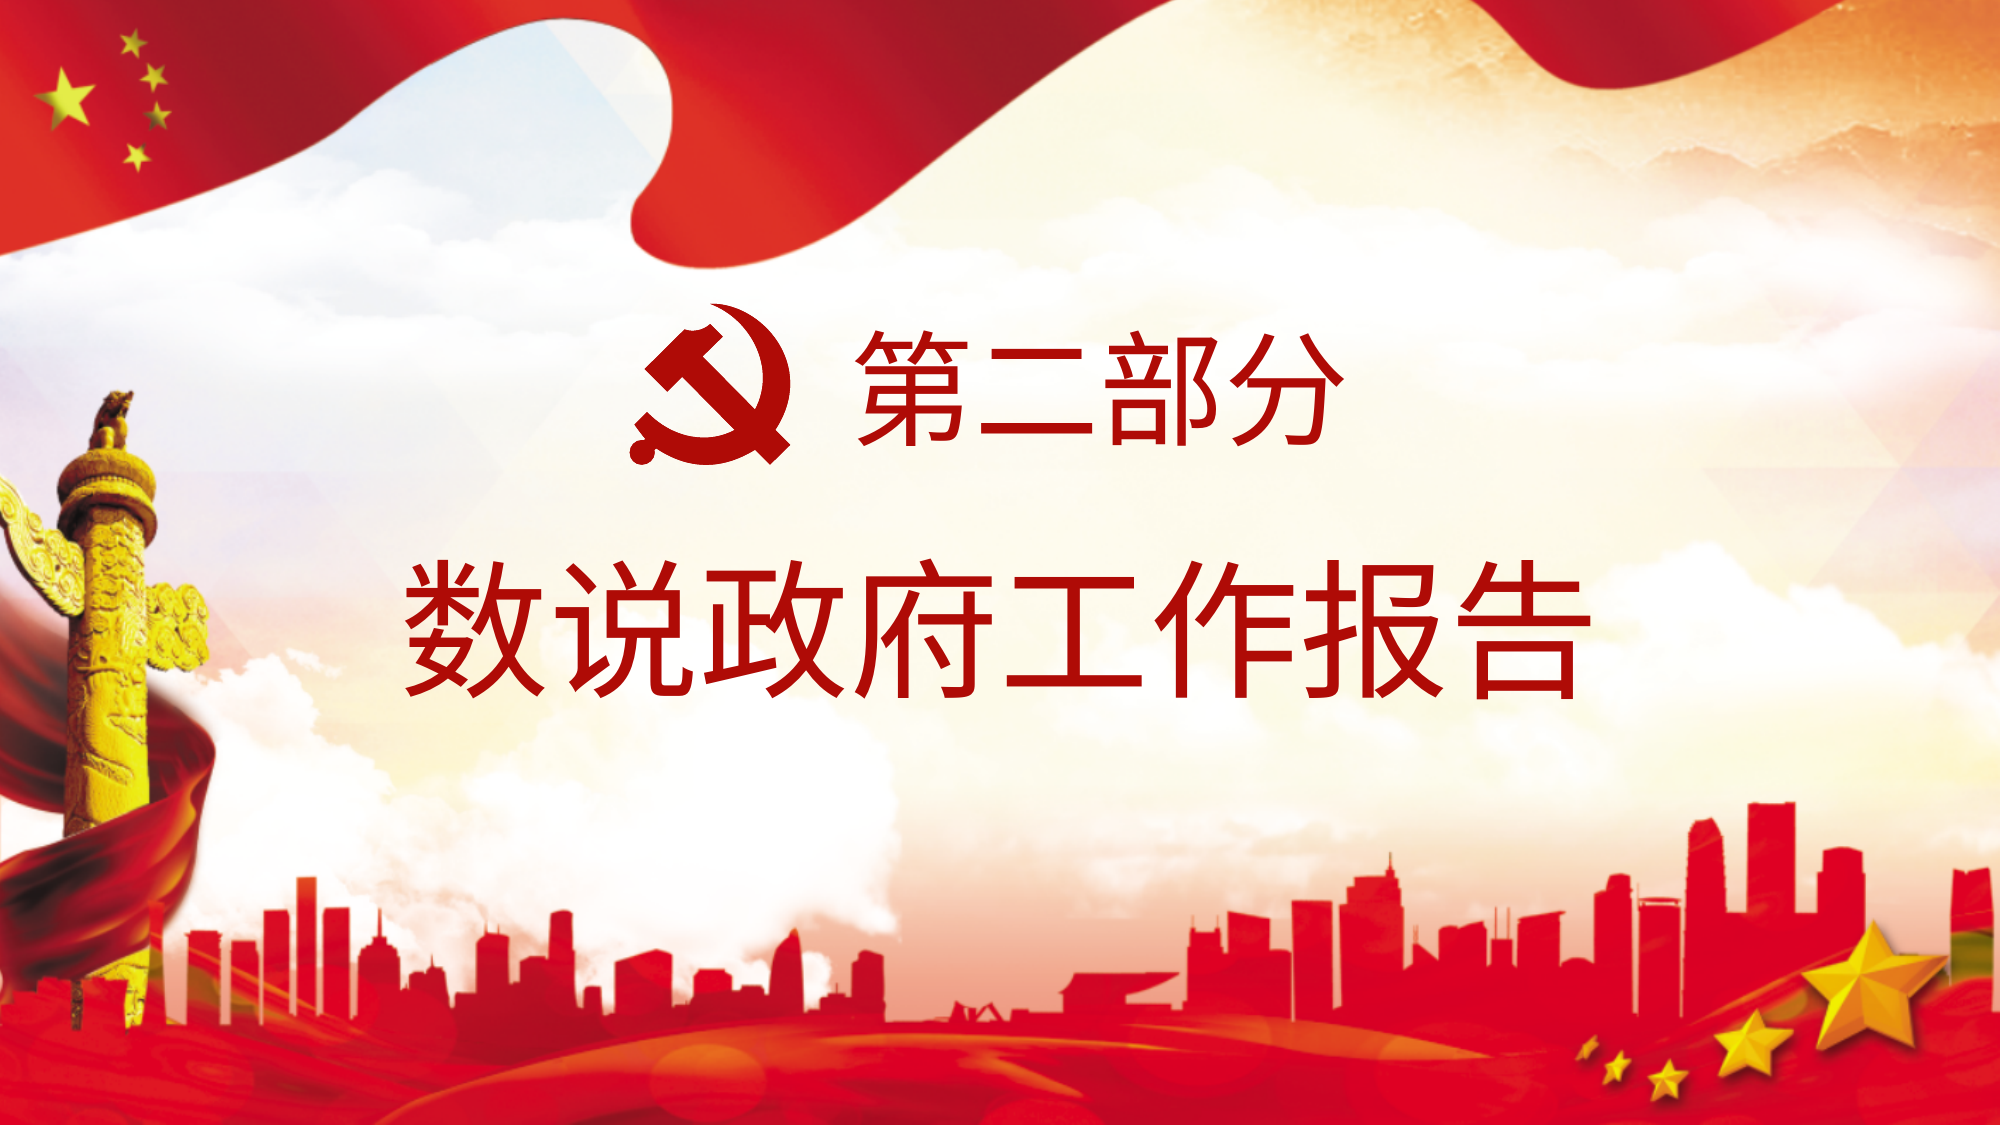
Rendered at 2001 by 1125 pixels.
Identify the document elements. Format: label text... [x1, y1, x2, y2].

picture [0, 0, 2000, 1125]
text_box 数说政府工作报告 [373, 528, 1627, 724]
text_box 第二部分 [830, 303, 1370, 469]
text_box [629, 302, 818, 472]
